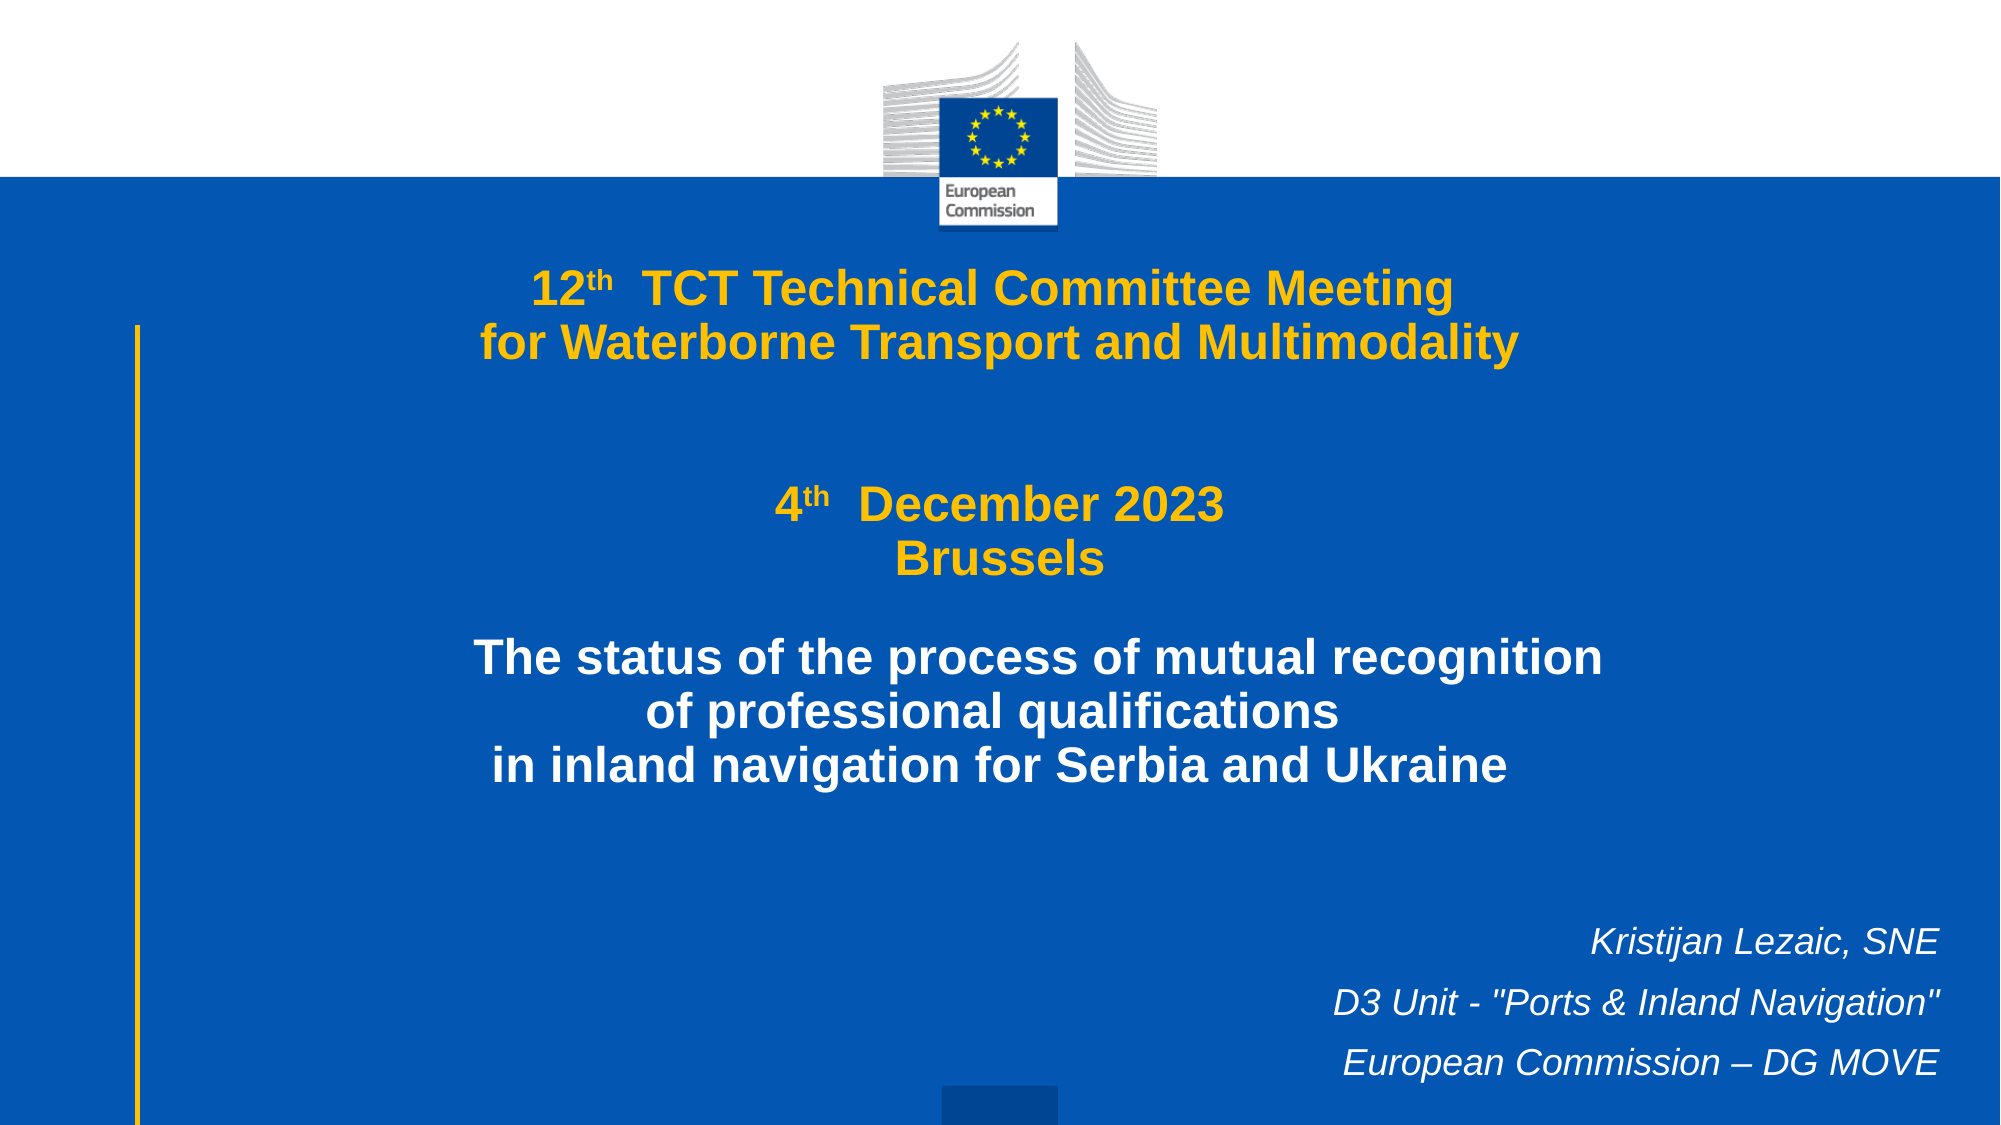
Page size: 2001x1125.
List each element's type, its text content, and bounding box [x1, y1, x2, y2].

picture [883, 42, 1157, 209]
list Kristijan Lezaic, SNE D3 Unit - "Ports & Inland Navigation" European Commission – DG MOVE [850, 915, 1955, 1002]
title 12th TCT Technical Committee Meeting for Waterborne Transport and Multimodality 4th December 2023 Brussels The status of the process of mutual recognition of professional qualifications in inland navigation for Serbia and Ukraine [0, 209, 2000, 563]
